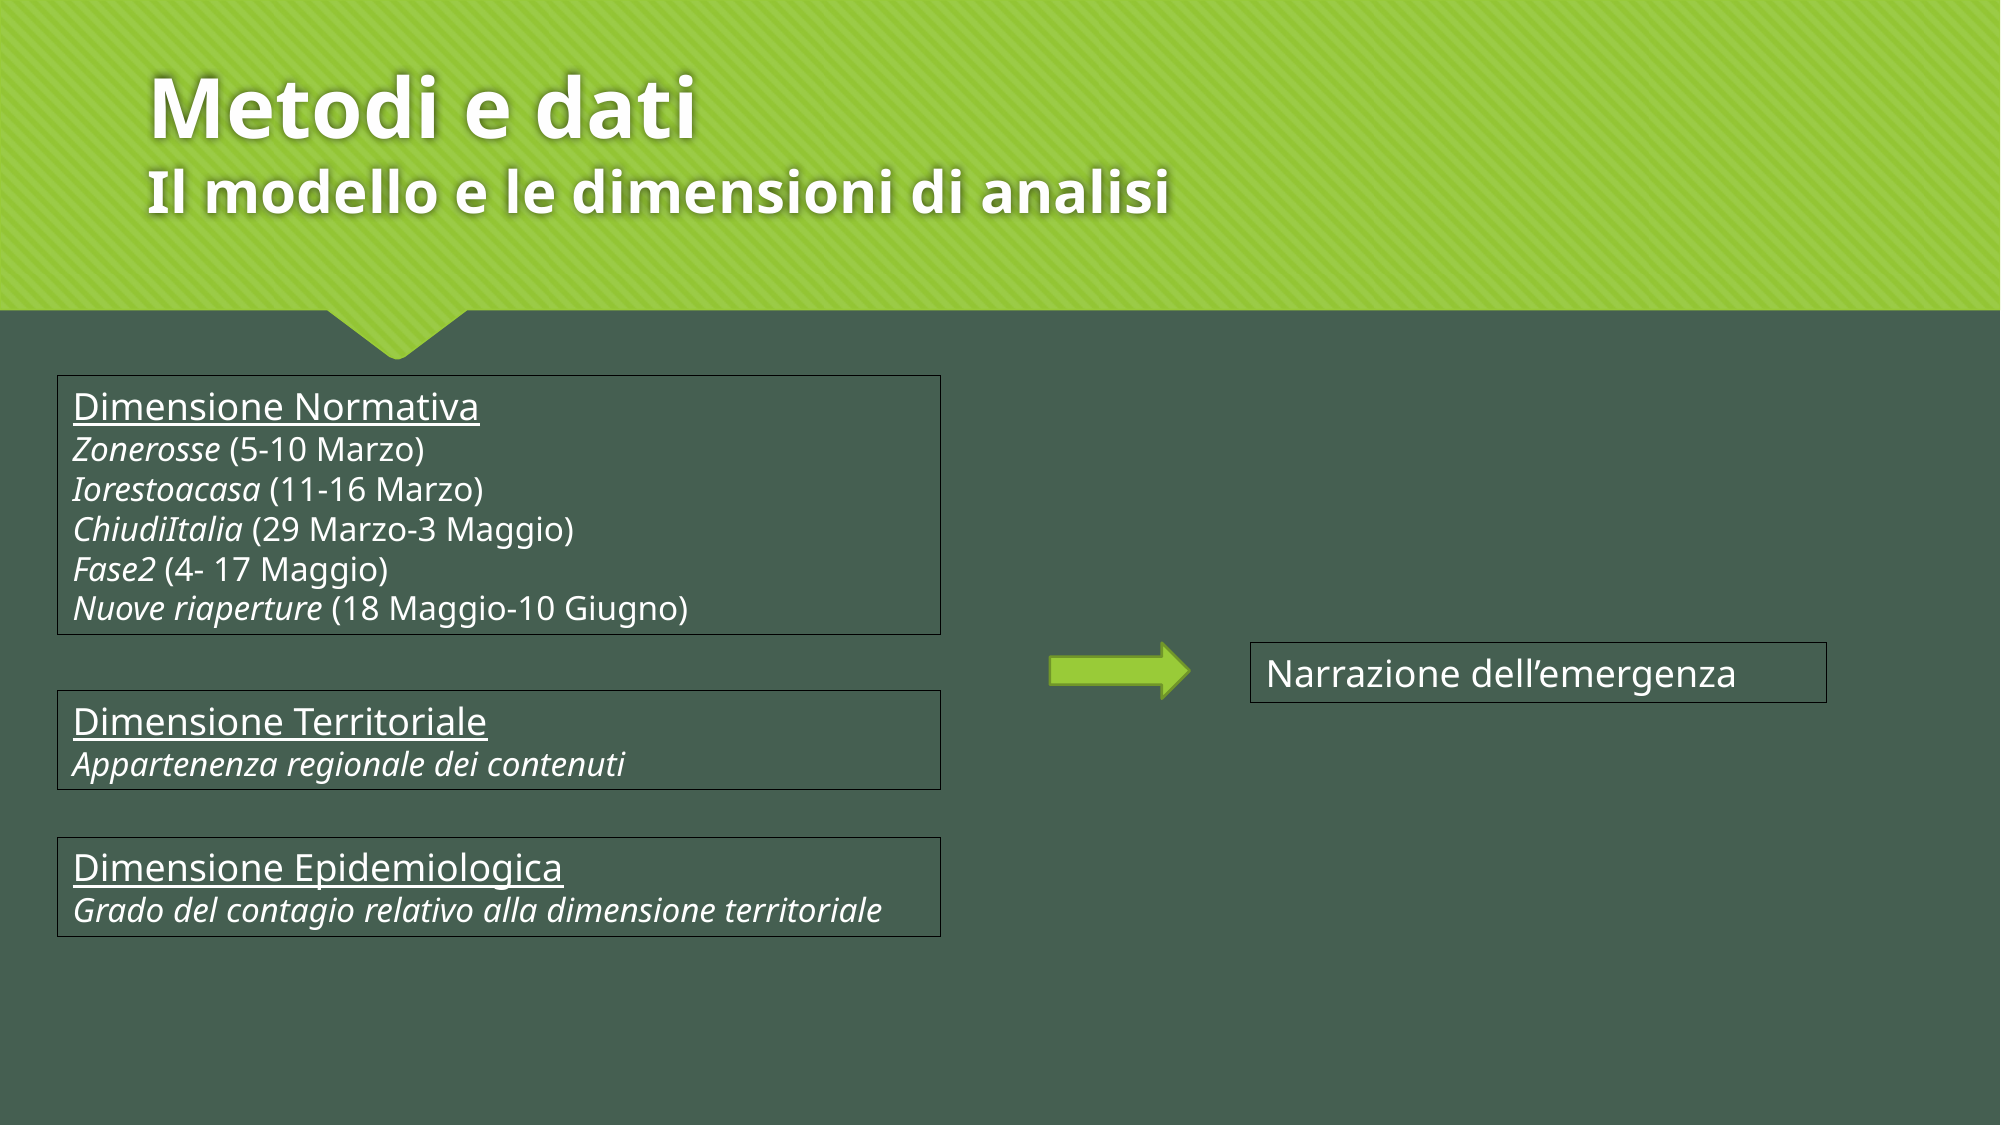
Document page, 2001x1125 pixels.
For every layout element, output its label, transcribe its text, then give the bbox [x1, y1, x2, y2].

text_box Dimensione Territoriale Appartenenza regionale dei contenuti [57, 690, 941, 790]
text_box Dimensione Epidemiologica Grado del contagio relativo alla dimensione territoriale [57, 837, 941, 937]
title Metodi e dati Il modello e le dimensioni di analisi [132, 73, 1868, 233]
text_box [1048, 641, 1191, 700]
text_box Narrazione dell’emergenza [1250, 642, 1827, 703]
text_box Dimensione Normativa Zonerosse (5-10 Marzo) Iorestoacasa (11-16 Marzo) ChiudiItalia (29 Marzo-3 Maggio) Fase2 (4- 17 Maggio) Nuove riaperture (18 Maggio-10 Giugno) [57, 375, 941, 635]
